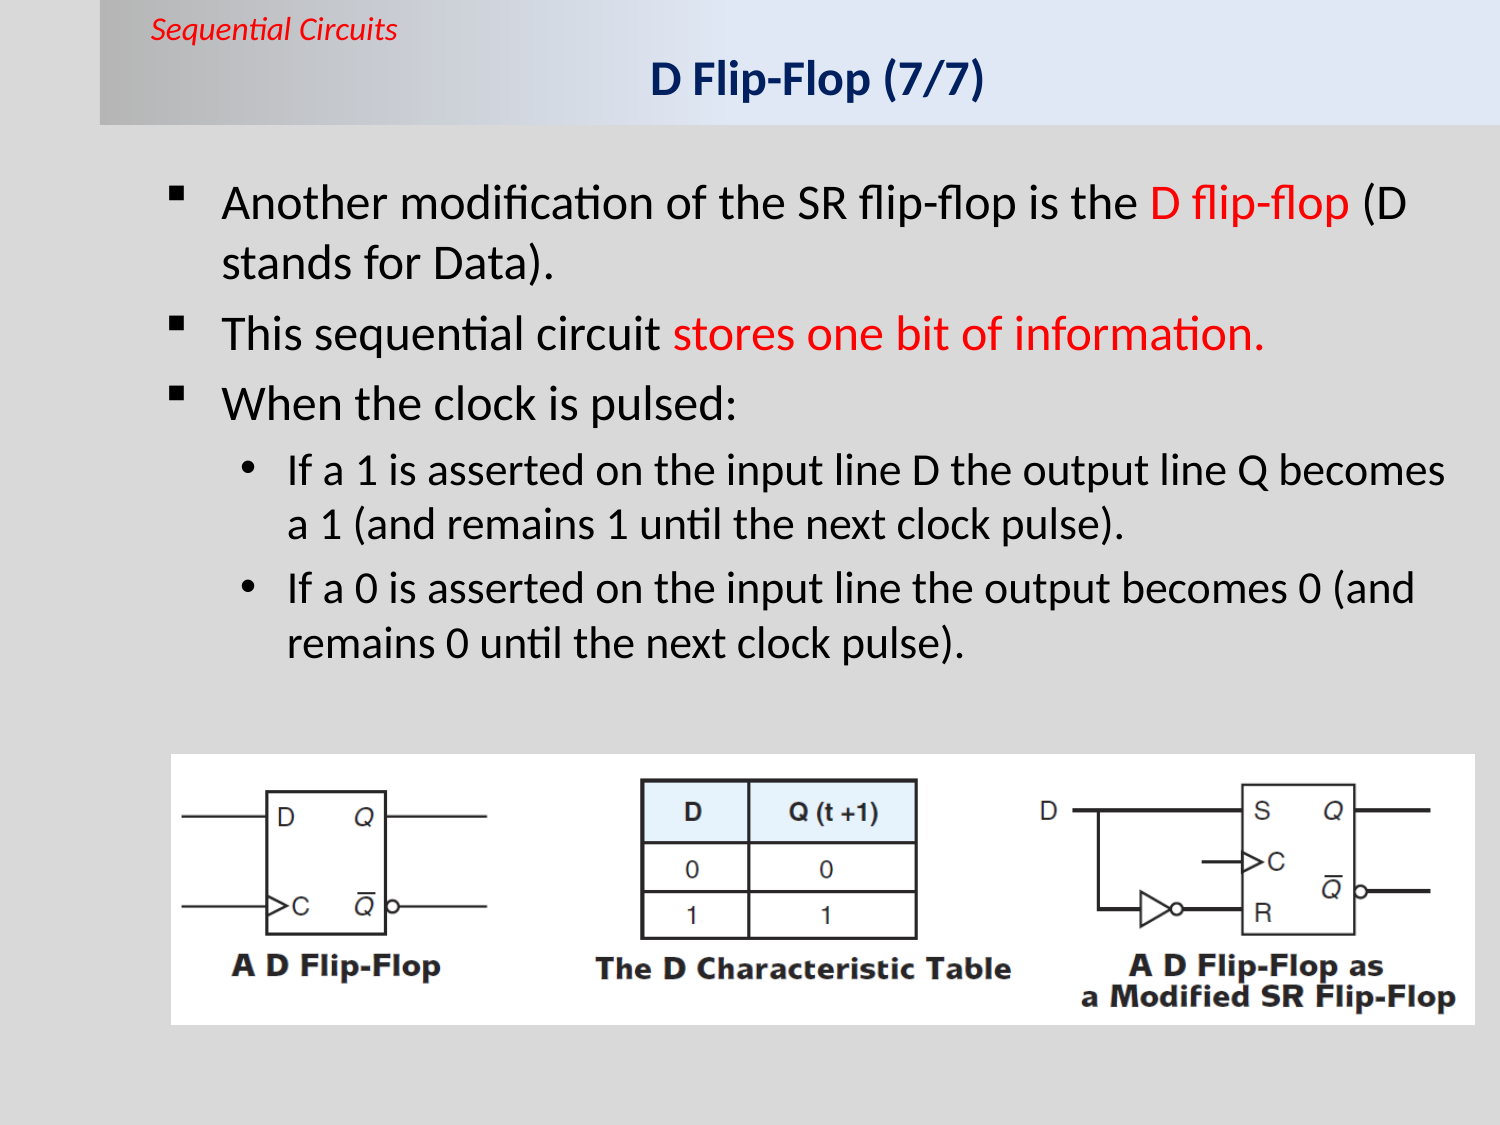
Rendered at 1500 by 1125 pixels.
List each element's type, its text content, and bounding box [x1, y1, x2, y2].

picture [171, 754, 1476, 1026]
list Another modification of the SR flip-flop is the D flip-flop (D stands for Data). This sequential circuit stores one bit of information. When the clock is pulsed: If a 1 is asserted on the input line D the output line Q becomes a 1 (and remains 1 until the next clock pulse). If a 0 is asserted on the input line the output becomes 0 (and remains 0 until the next clock pulse). [150, 162, 1488, 743]
list Sequential Circuits [135, 0, 625, 50]
title D Flip-Flop (7/7) [135, 37, 1500, 113]
